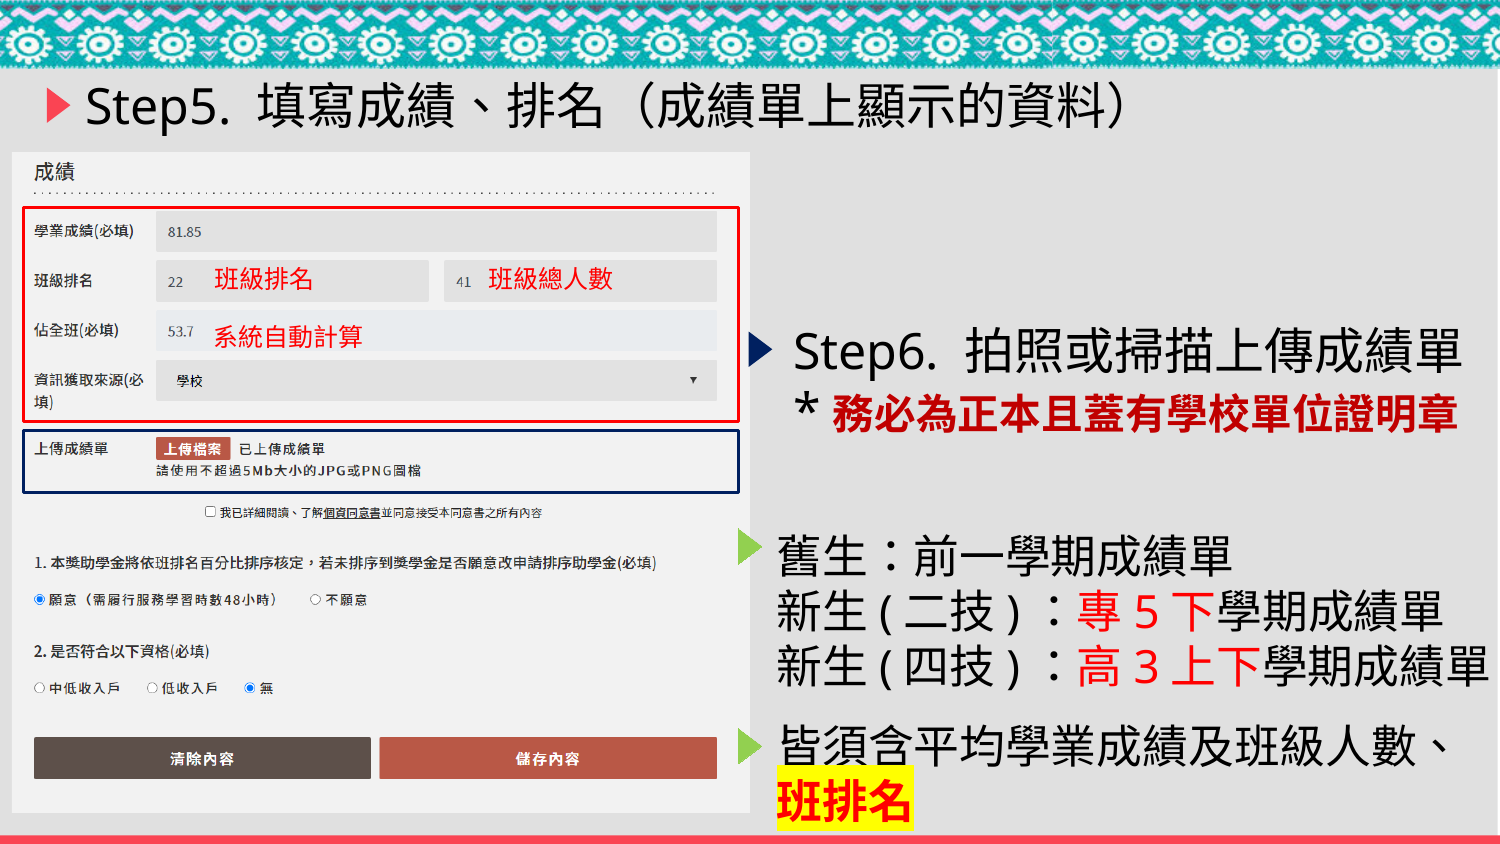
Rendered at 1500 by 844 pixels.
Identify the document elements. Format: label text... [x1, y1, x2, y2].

text_box [755, 741, 762, 752]
text_box [755, 541, 762, 552]
text_box [755, 336, 773, 363]
text_box [0, 76, 1498, 835]
text_box Step6. 拍照或掃描上傳成績單 *務必為正本且蓋有學校單位證明章 [778, 311, 1500, 447]
picture [11, 152, 751, 814]
text_box [46, 87, 71, 123]
text_box Step5. 填寫成績、排名（成績單上顯示的資料） [70, 76, 1500, 143]
text_box [0, 835, 1500, 844]
text_box 舊生：前一學期成績單 新生(二技)：專5下學期成績單 新生(四技)：高3上下學期成績單 皆須含平均學業成績及班級人數、班排名 [761, 520, 1500, 835]
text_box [0, 0, 1500, 69]
